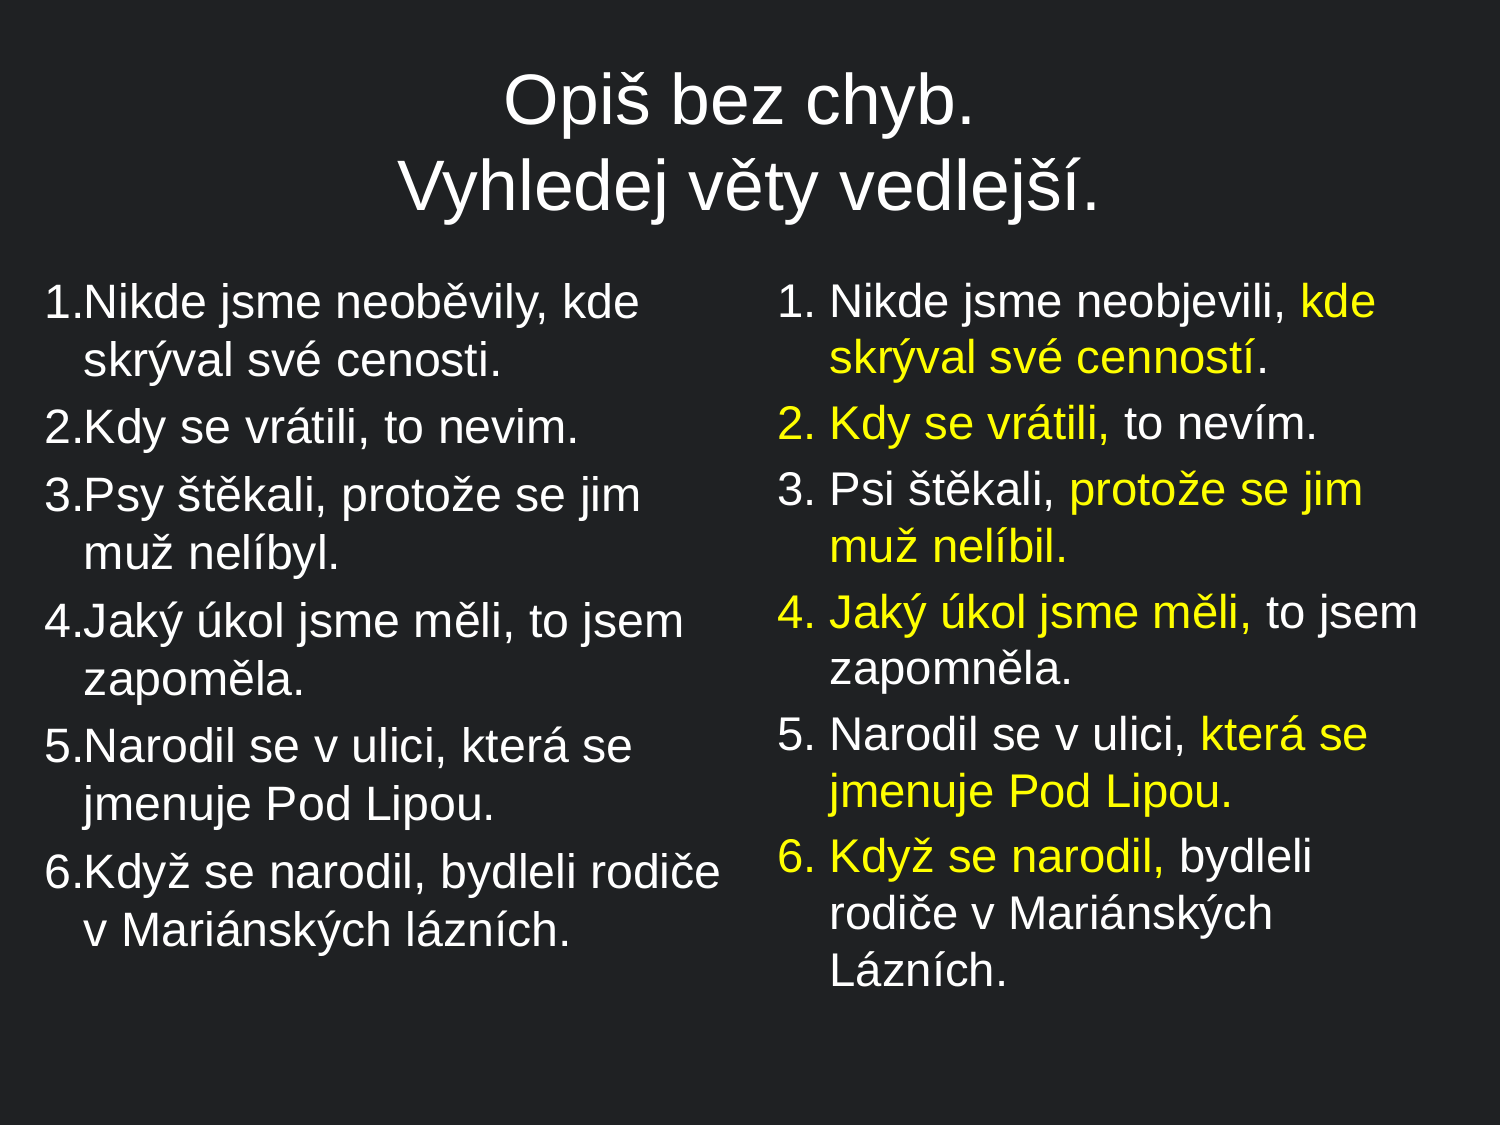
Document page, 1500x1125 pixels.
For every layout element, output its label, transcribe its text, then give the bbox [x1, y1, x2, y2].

title Opiš bez chyb. Vyhledej věty vedlejší. [75, 45, 1425, 233]
list Nikde jsme neoběvily, kde skrýval své cenosti. Kdy se vrátili, to nevim. Psy štěkali, protože se jim muž nelíbyl. Jaký úkol jsme měli, to jsem zapoměla. Narodil se v ulici, která se jmenuje Pod Lipou. Když se narodil, bydleli rodiče v Mariánských lázních. [29, 262, 738, 1005]
list Nikde jsme neobjevili, kde skrýval své cenností. Kdy se vrátili, to nevím. Psi štěkali, protože se jim muž nelíbil. Jaký úkol jsme měli, to jsem zapomněla. Narodil se v ulici, která se jmenuje Pod Lipou. Když se narodil, bydleli rodiče v Mariánských Lázních. [762, 262, 1471, 1005]
